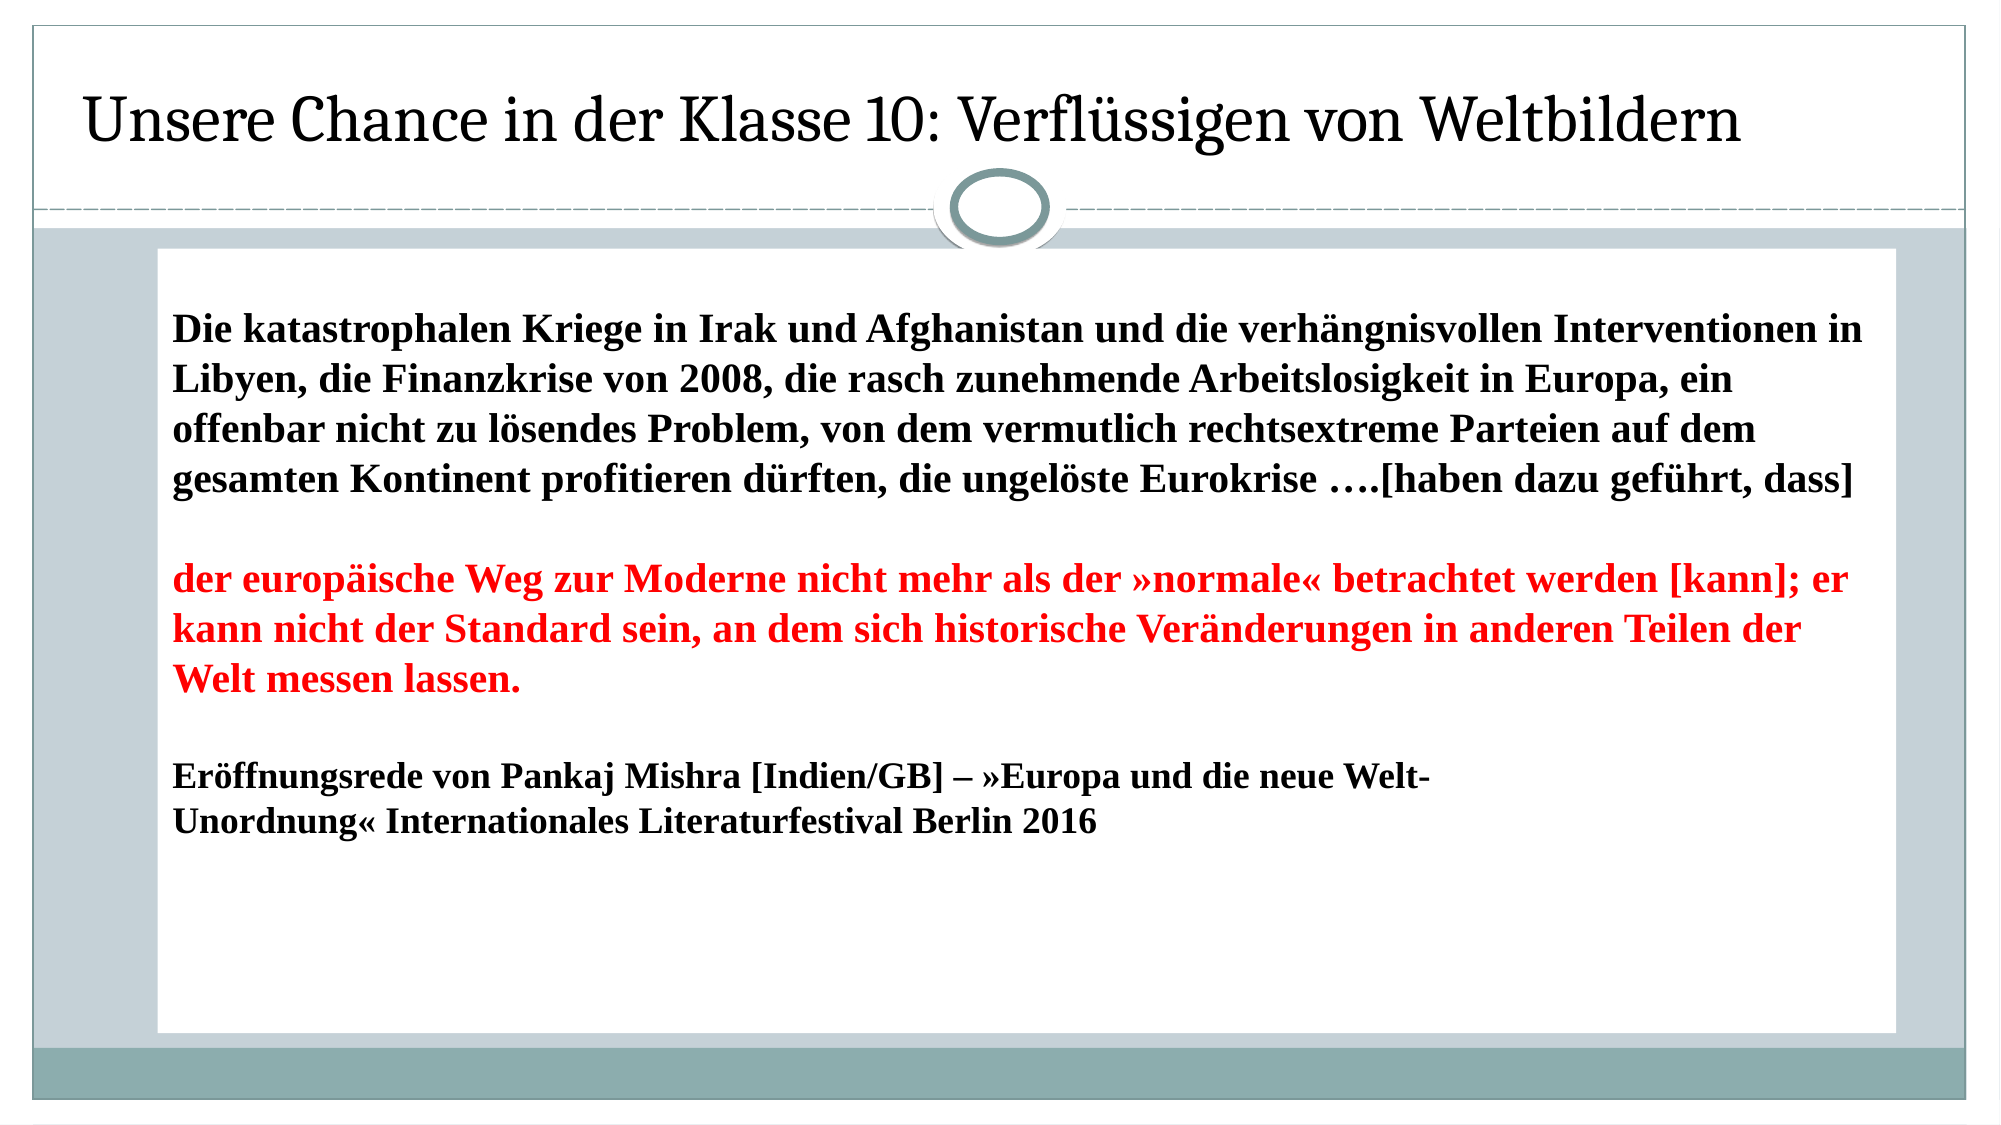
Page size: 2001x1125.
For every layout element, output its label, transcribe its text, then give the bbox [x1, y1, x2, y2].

text_box Die katastrophalen Kriege in Irak und Afghanistan und die verhängnisvollen Interventionen in Libyen, die Finanzkrise von 2008, die rasch zunehmende Arbeitslosigkeit in Europa, ein offenbar nicht zu lösendes Problem, von dem vermutlich rechtsextreme Parteien auf dem gesamten Kontinent profitieren dürften, die ungelöste Eurokrise ….[haben dazu geführt, dass] der europäische Weg zur Moderne nicht mehr als der »normale« betrachtet werden [kann]; er kann nicht der Standard sein, an dem sich historische Veränderungen in anderen Teilen der Welt messen lassen. Eröffnungsrede von Pankaj Mishra [Indien/GB] – »Europa und die neue Welt-Unordnung« Internationales Literaturfestival Berlin 2016 [157, 248, 1897, 1034]
text_box Unsere Chance in der Klasse 10: Verflüssigen von Weltbildern [82, 52, 1949, 177]
